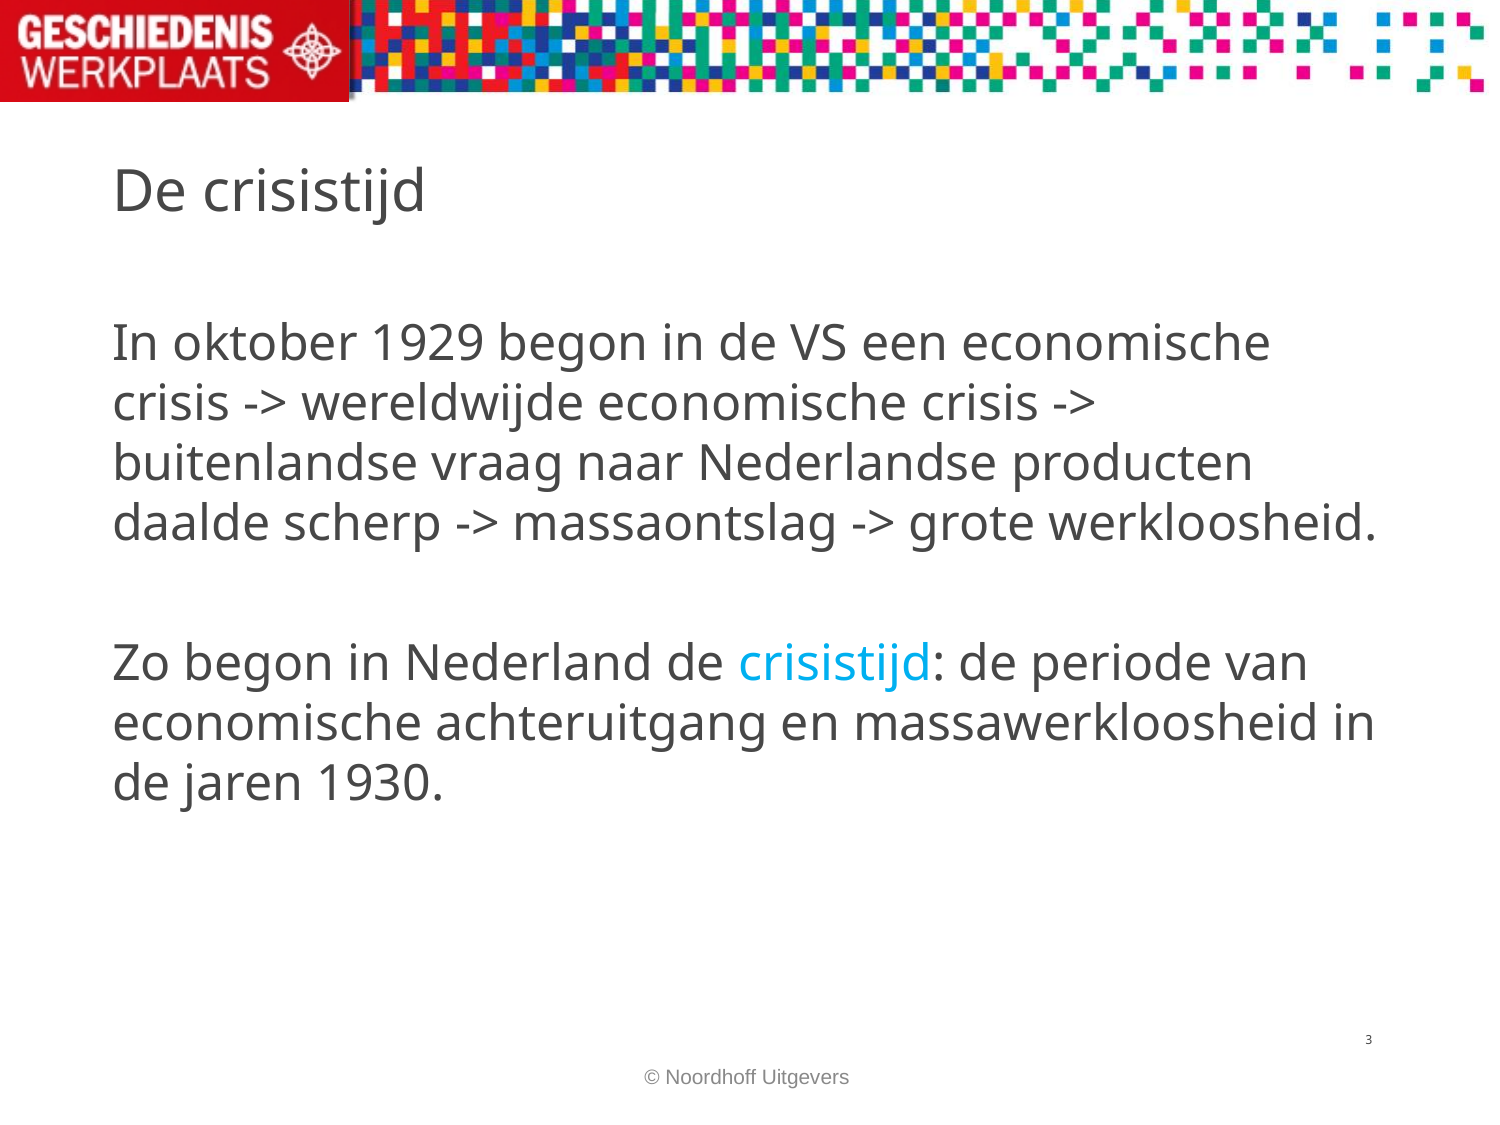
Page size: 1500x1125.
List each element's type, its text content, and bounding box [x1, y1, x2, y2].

title De crisistijd [112, 145, 1401, 256]
text_box © Noordhoff Uitgevers [512, 1045, 988, 1106]
picture [0, 0, 1500, 1125]
slide_number 3 [1325, 1025, 1388, 1063]
list In oktober 1929 begon in de VS een economische crisis -> wereldwijde economische crisis -> buitenlandse vraag naar Nederlandse producten daalde scherp -> massaontslag -> grote werkloosheid. Zo begon in Nederland de crisistijd: de periode van economische achteruitgang en massawerkloosheid in de jaren 1930. [112, 302, 1409, 1024]
